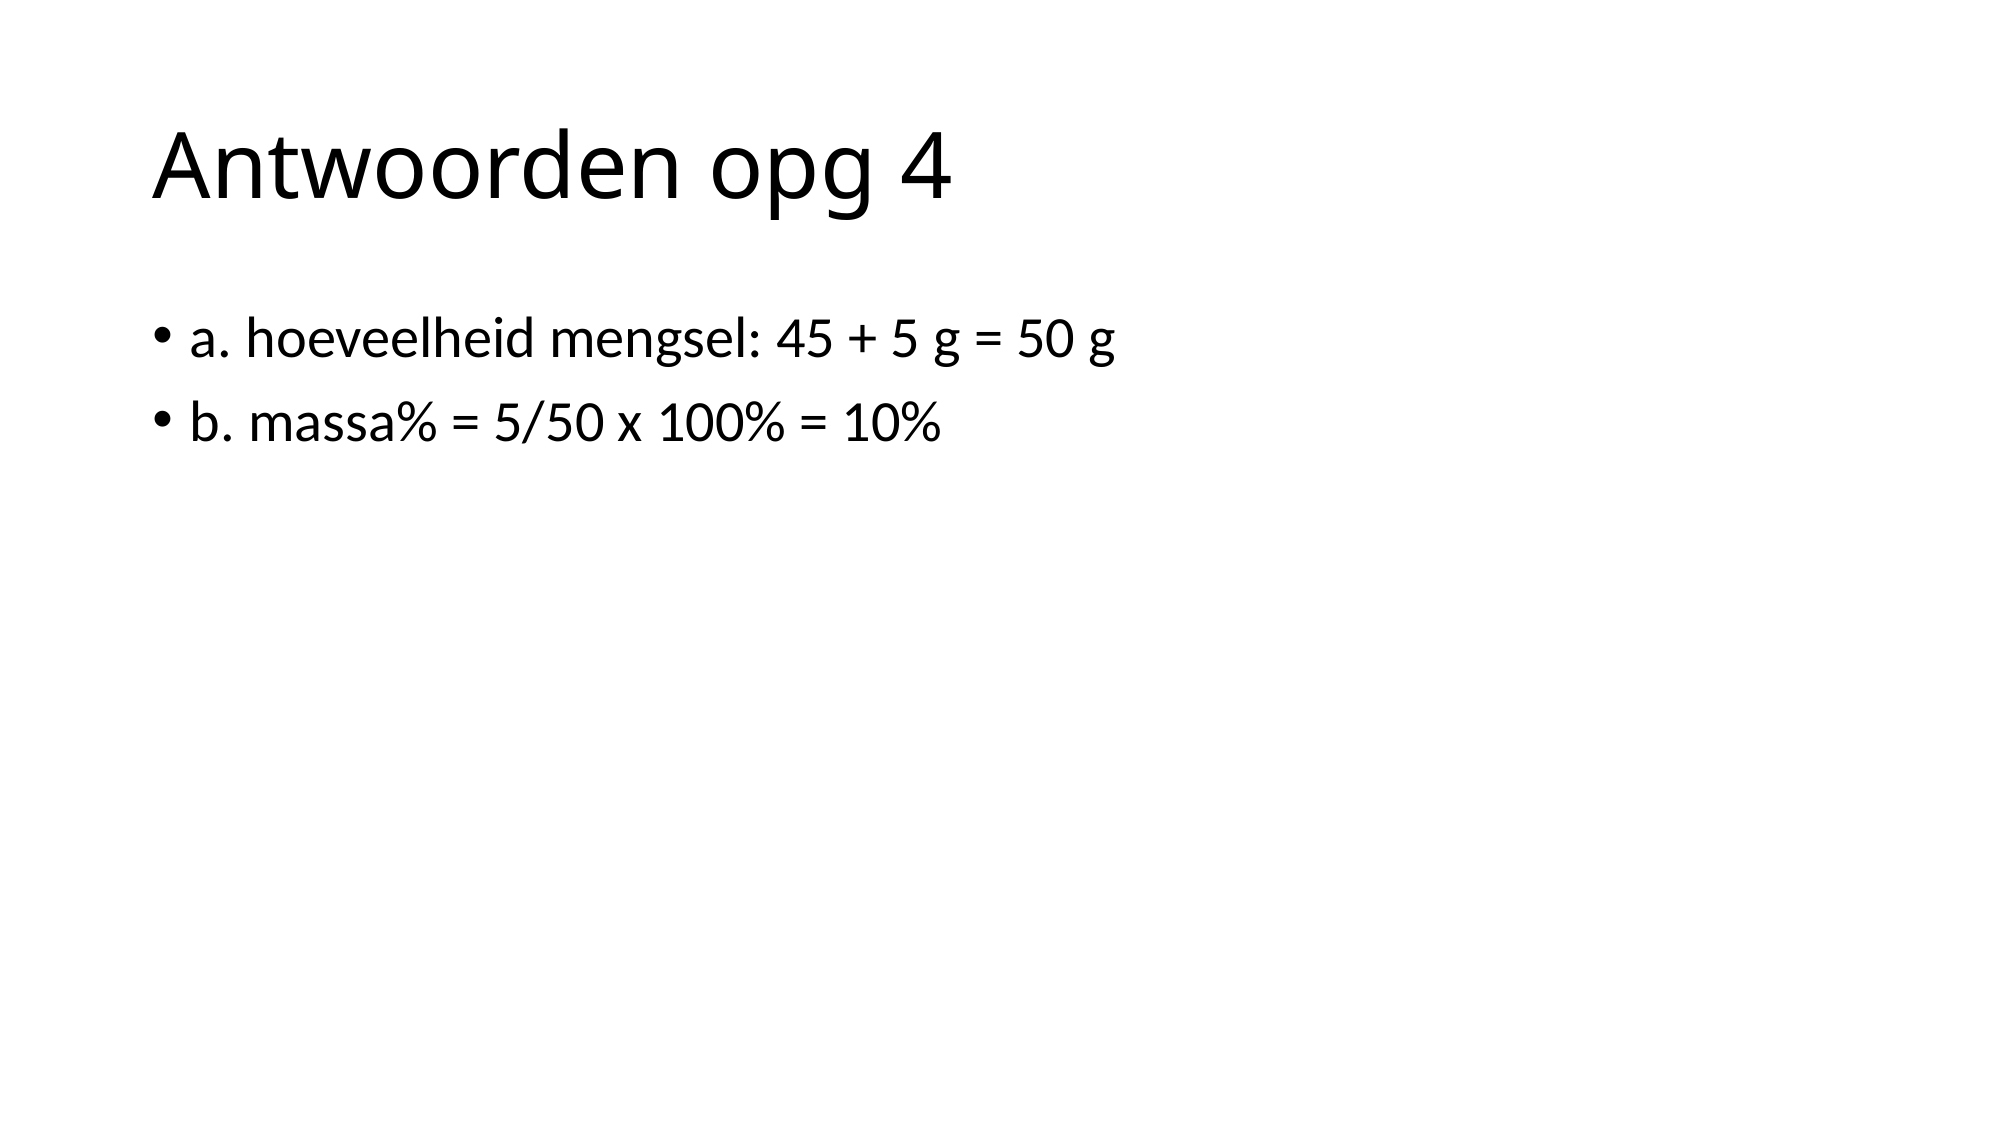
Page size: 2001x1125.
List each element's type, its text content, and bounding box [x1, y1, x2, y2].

title Antwoorden opg 4 [137, 59, 1863, 278]
list a. hoeveelheid mengsel: 45 + 5 g = 50 g b. massa% = 5/50 x 100% = 10% [137, 299, 1863, 1014]
